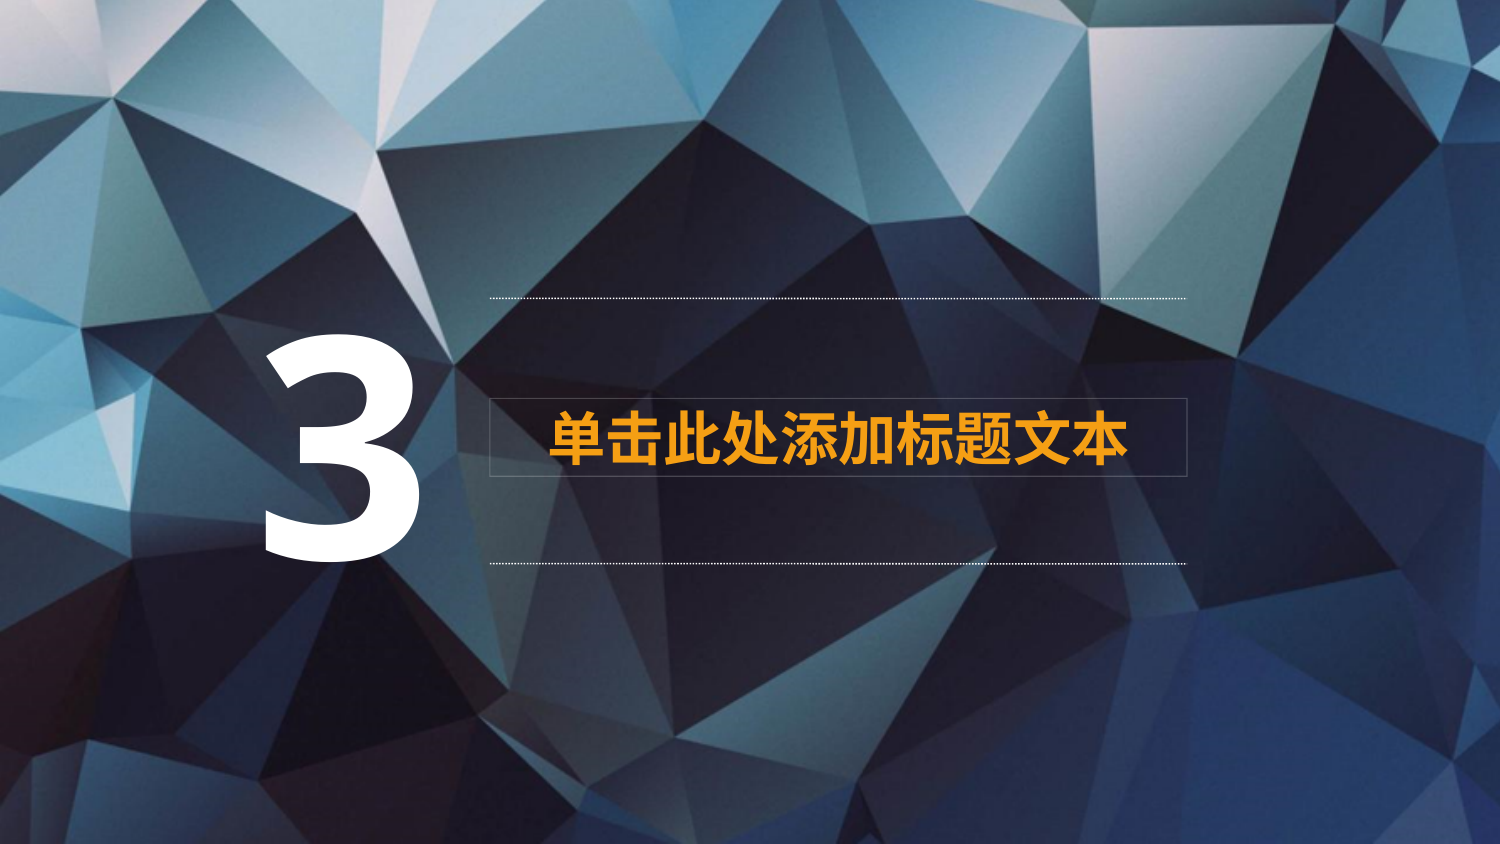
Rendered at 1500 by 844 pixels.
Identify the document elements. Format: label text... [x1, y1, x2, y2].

text_box 单击此处添加标题文本 [489, 398, 1188, 477]
text_box 3 [67, 243, 619, 628]
picture [0, 0, 1500, 844]
